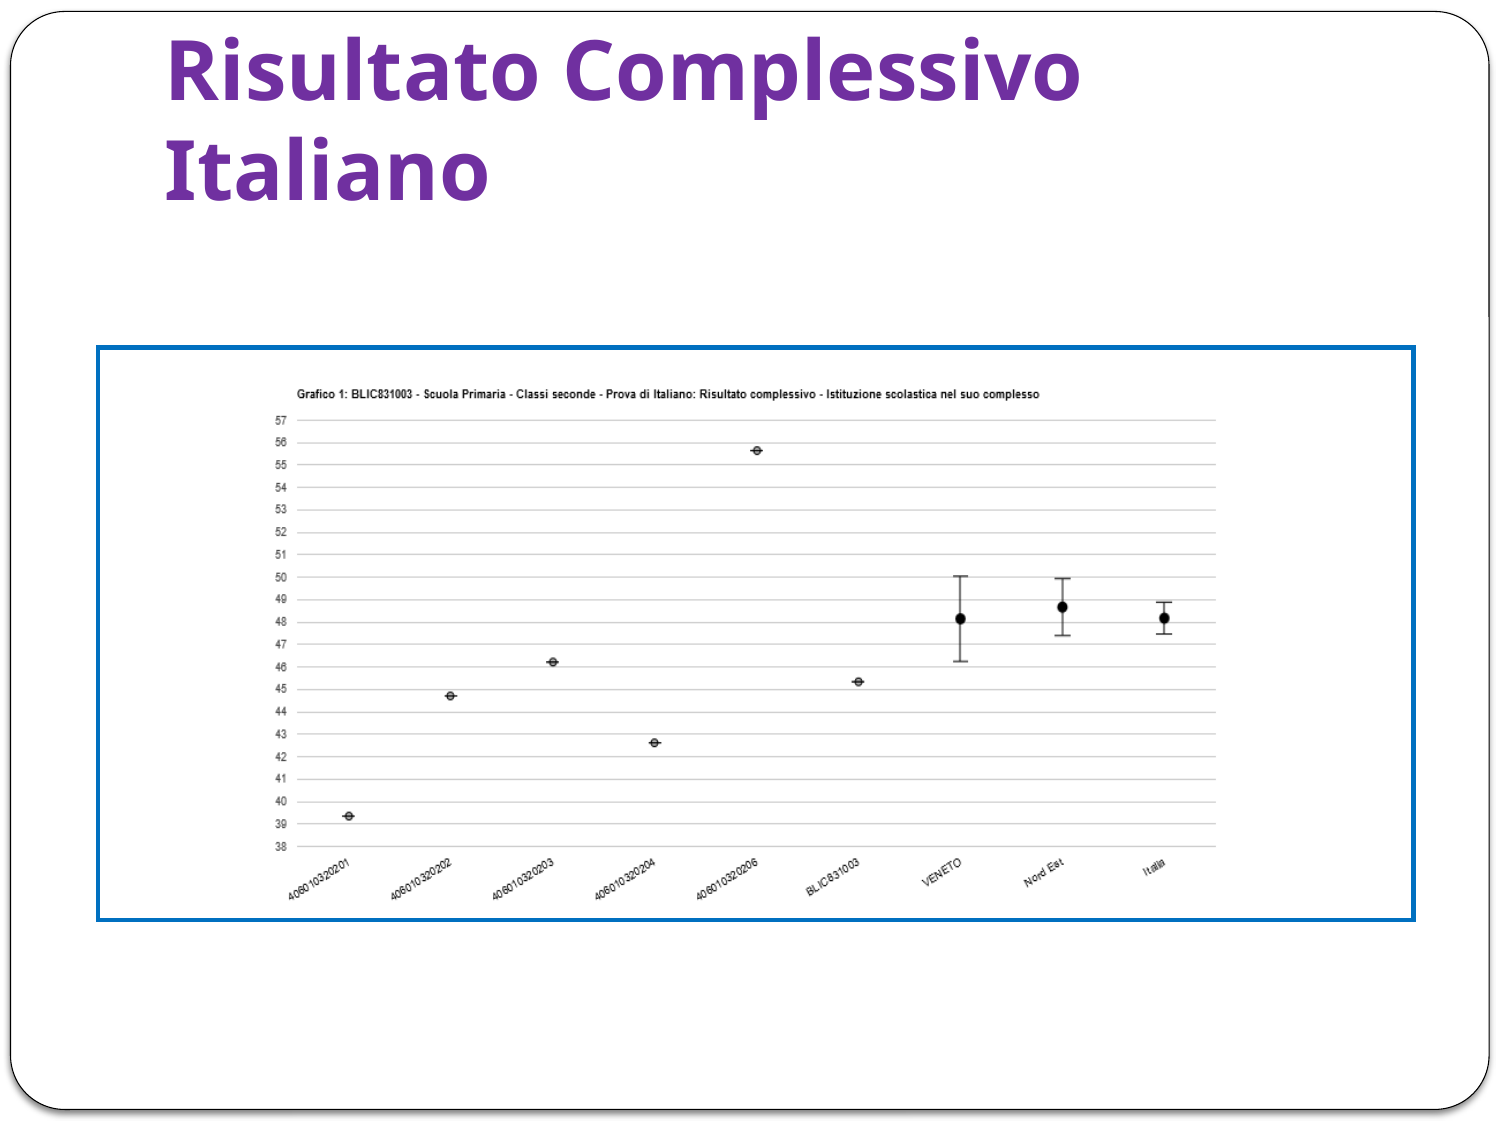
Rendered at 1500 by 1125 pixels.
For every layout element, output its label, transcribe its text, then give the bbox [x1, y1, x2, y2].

title Risultato Complessivo Italiano [150, 45, 1425, 233]
picture [100, 349, 1412, 919]
